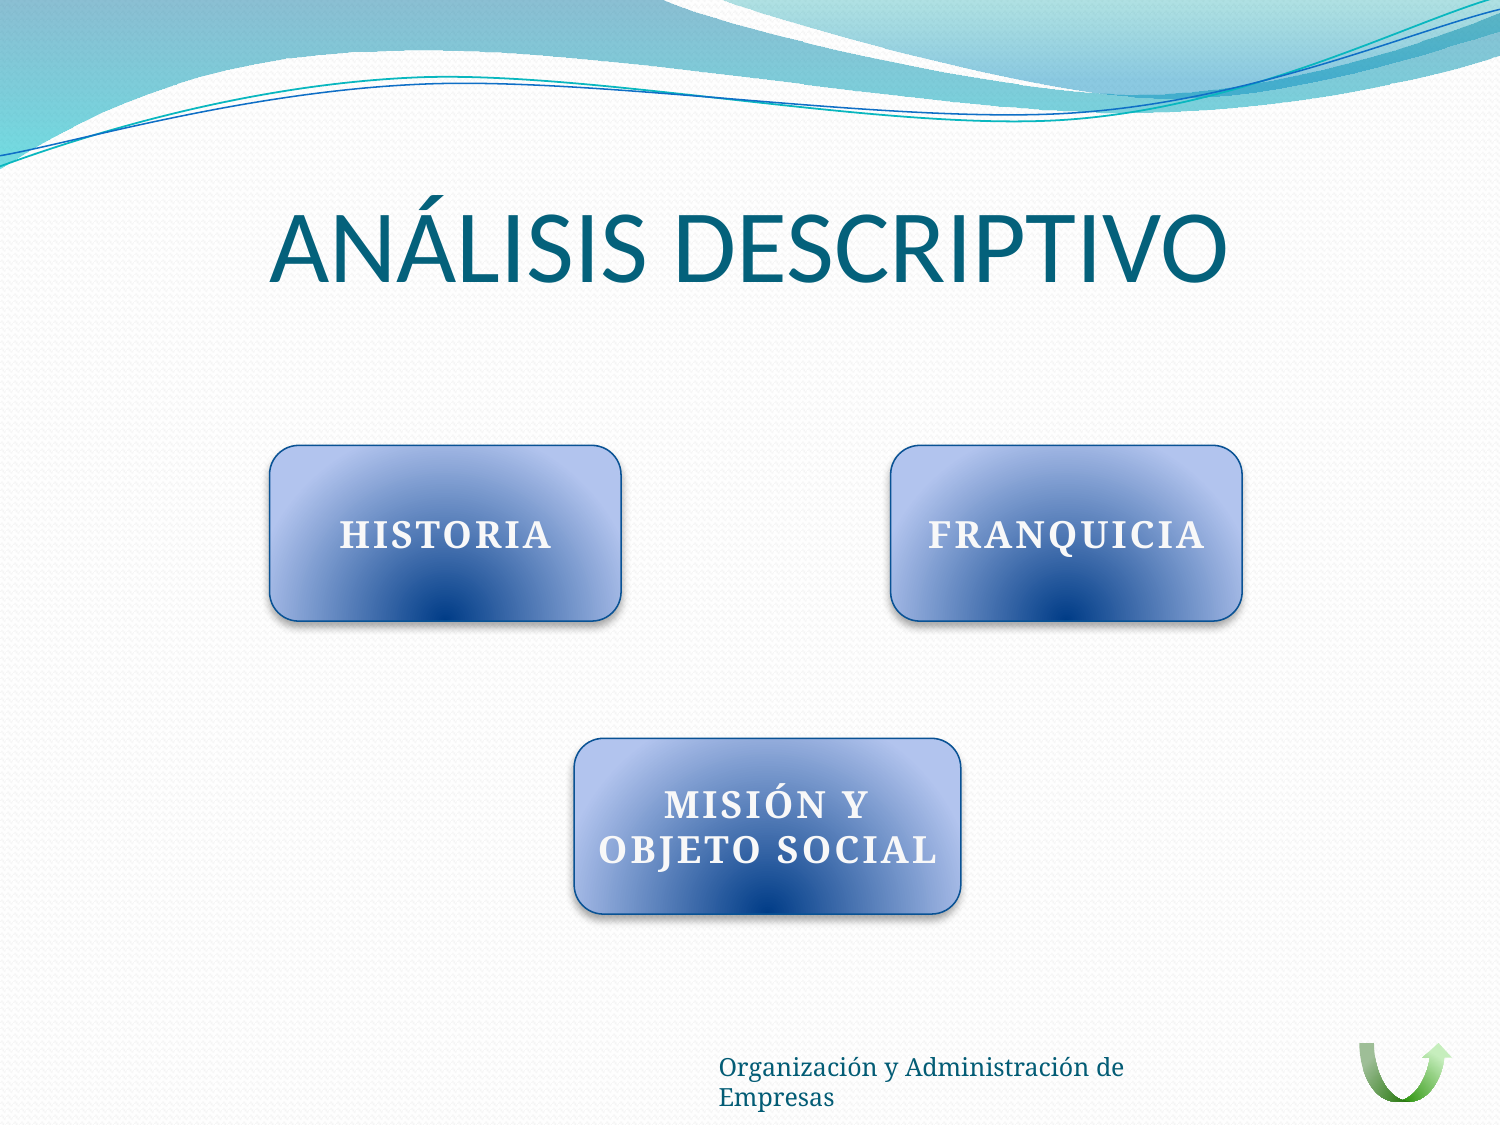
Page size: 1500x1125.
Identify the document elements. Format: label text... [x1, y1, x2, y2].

text_box FRANQUICIA [889, 444, 1243, 622]
footer Organización y Administración de Empresas [718, 1051, 1219, 1112]
text_box [1359, 1042, 1452, 1102]
text_box HISTORIA [268, 444, 622, 622]
text_box MISIÓN Y OBJETO SOCIAL [573, 737, 962, 915]
title ANÁLISIS DESCRIPTIVO [75, 115, 1425, 303]
